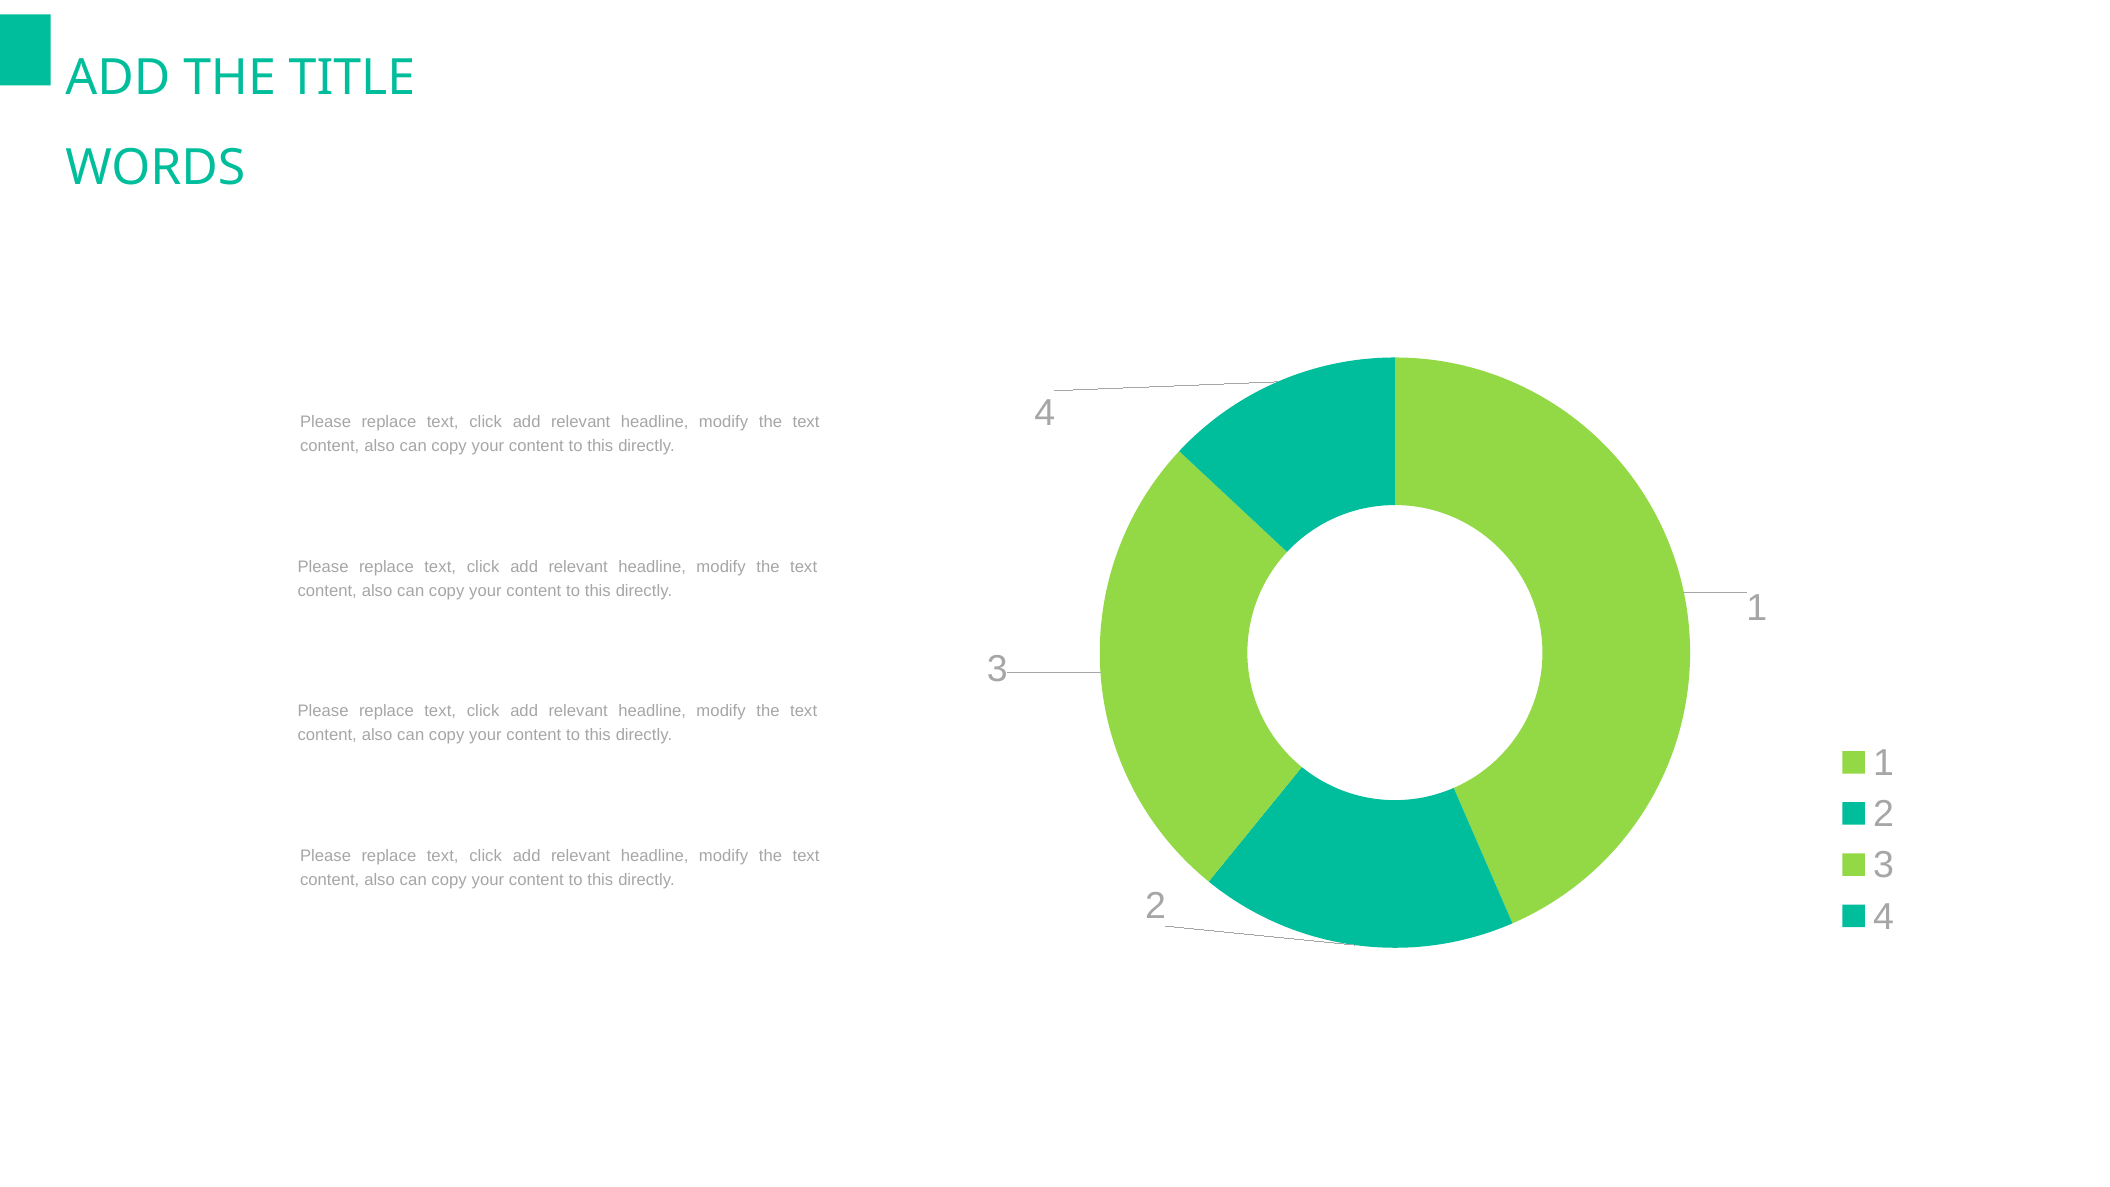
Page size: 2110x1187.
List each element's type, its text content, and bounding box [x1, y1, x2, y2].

chart [914, 345, 1964, 961]
text_box Please replace text, click add relevant headline, modify the text content, also can copy your content to this directly. [300, 406, 821, 455]
text_box ADD THE TITLE WORDS [50, 7, 583, 202]
text_box Please replace text, click add relevant headline, modify the text content, also can copy your content to this directly. [300, 840, 821, 889]
text_box Please replace text, click add relevant headline, modify the text content, also can copy your content to this directly. [297, 551, 819, 600]
text_box Please replace text, click add relevant headline, modify the text content, also can copy your content to this directly. [297, 696, 819, 744]
